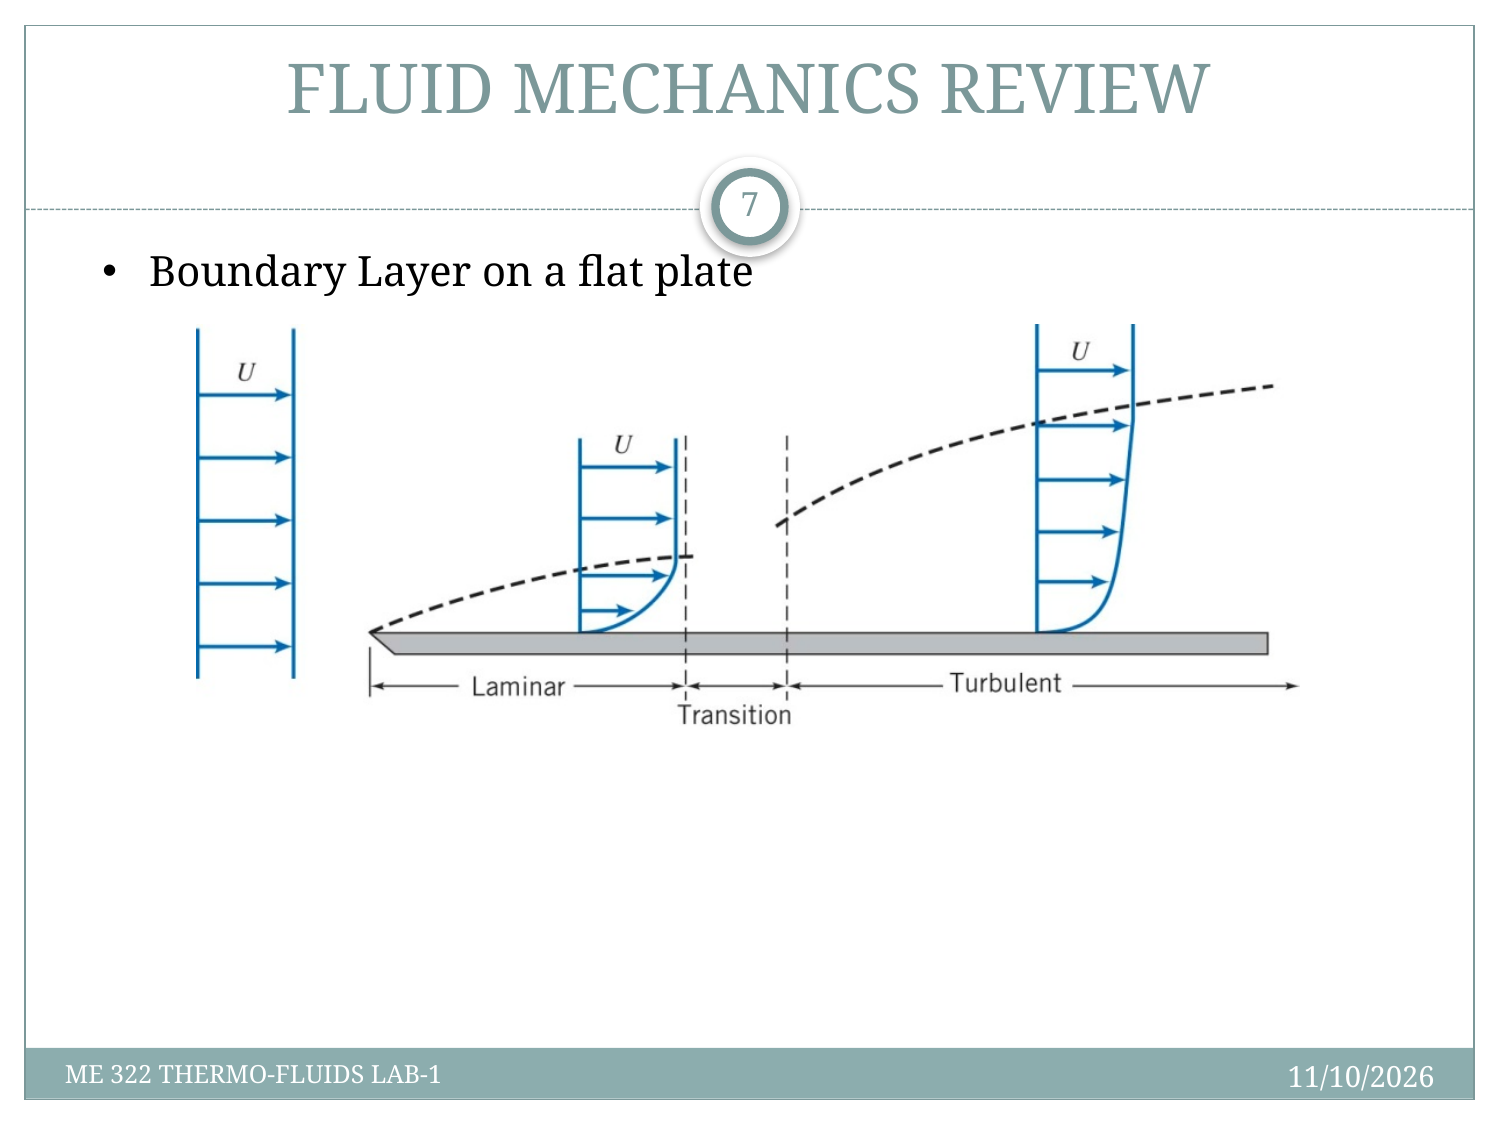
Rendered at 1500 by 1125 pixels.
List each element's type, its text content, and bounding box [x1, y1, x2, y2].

footer ME 322 THERMO-FLUIDS LAB-1 [50, 1051, 638, 1112]
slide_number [950, 1050, 1450, 1111]
slide_number 7 [712, 169, 788, 243]
picture [196, 324, 1300, 731]
text_box Boundary Layer on a flat plate [87, 237, 1400, 303]
title FLUID MECHANICS REVIEW [49, 37, 1450, 162]
